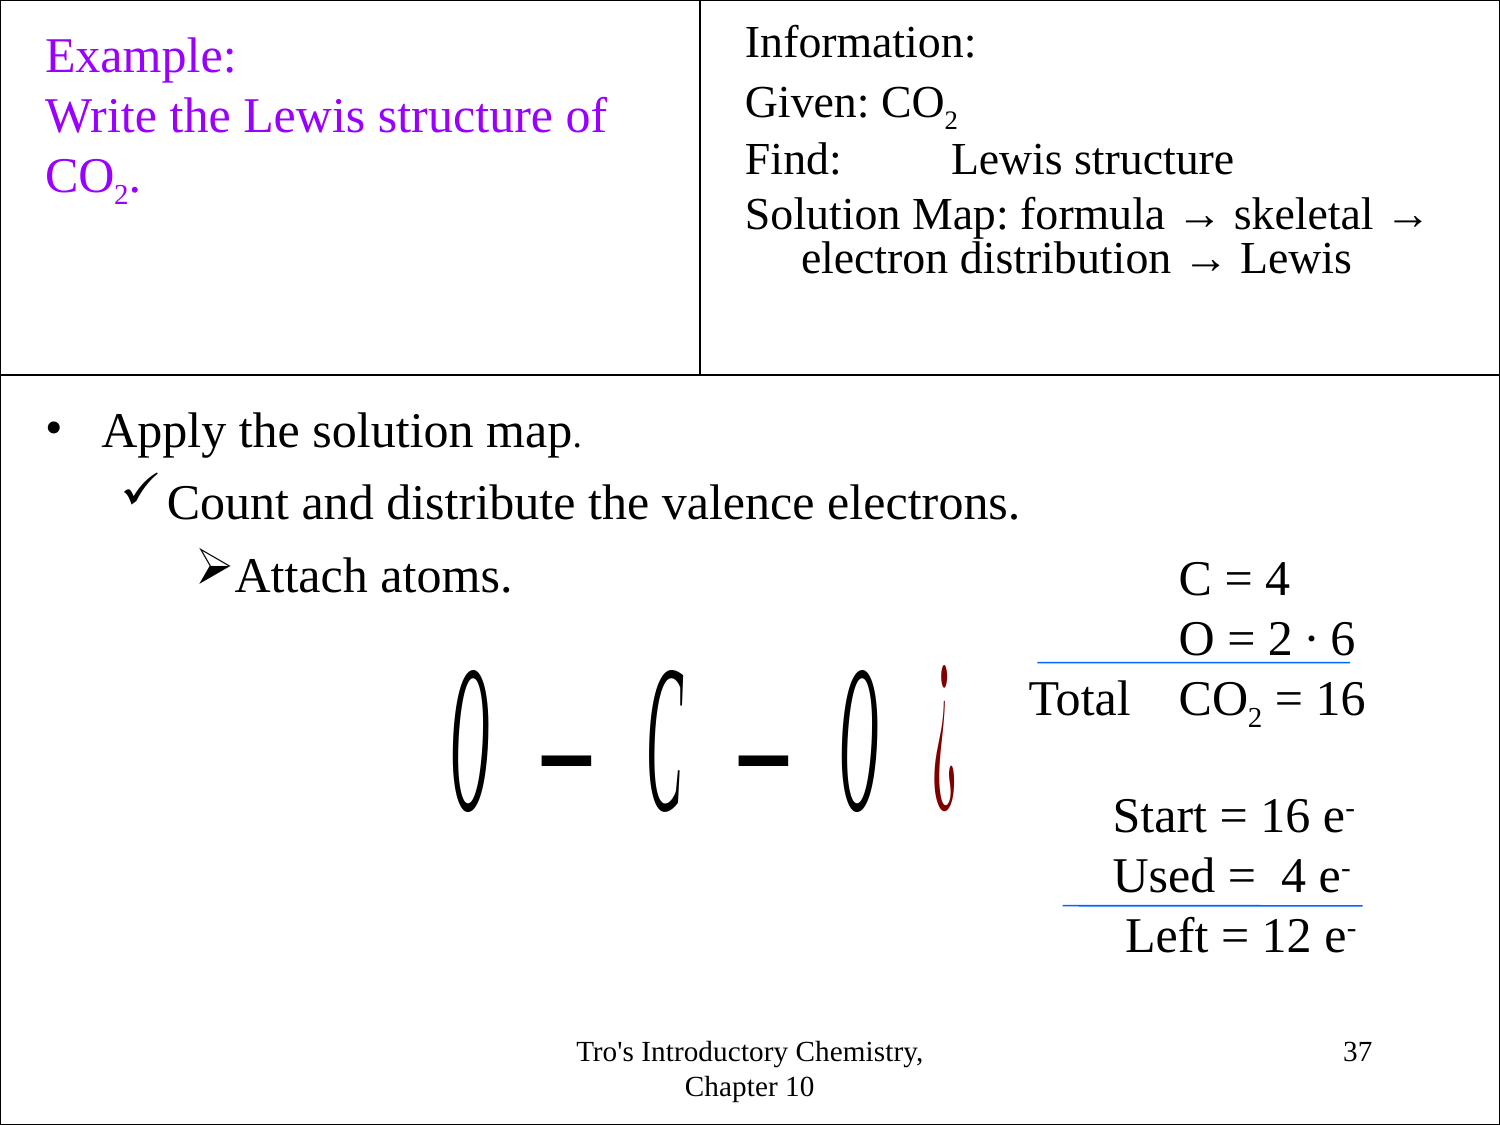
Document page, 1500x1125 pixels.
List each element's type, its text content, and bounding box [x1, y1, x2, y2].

text_box Example: Write the Lewis structure of CO2. [0, 0, 700, 375]
text_box Apply the solution map. Count and distribute the valence electrons. Attach atoms. [0, 375, 1500, 1125]
text_box Information: Given: CO2 Find: Lewis structure Solution Map: formula → skeletal → electron distribution → Lewis [700, 0, 1500, 375]
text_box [1062, 774, 1372, 971]
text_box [1013, 537, 1381, 742]
